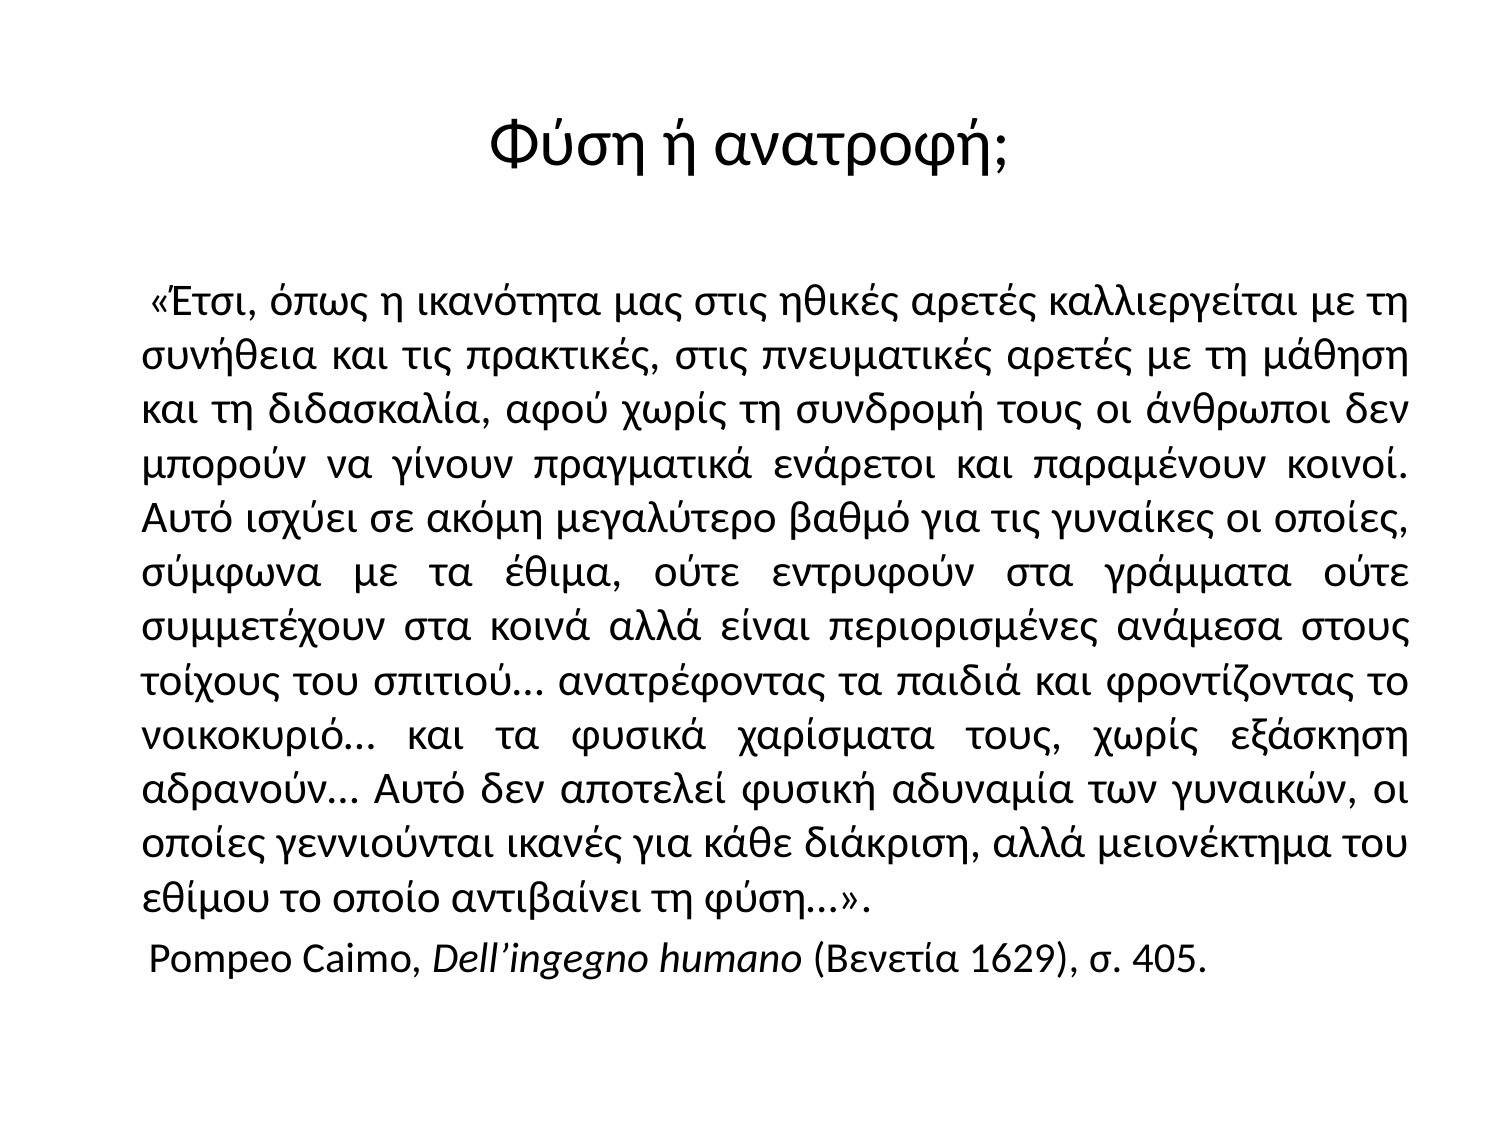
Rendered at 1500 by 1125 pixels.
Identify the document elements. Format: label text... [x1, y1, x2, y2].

title Φύση ή ανατροφή; [75, 45, 1425, 233]
list «Έτσι, όπως η ικανότητα μας στις ηθικές αρετές καλλιεργείται με τη συνήθεια και τις πρακτικές, στις πνευματικές αρετές με τη μάθηση και τη διδασκαλία, αφού χωρίς τη συνδρομή τους οι άνθρωποι δεν μπορούν να γίνουν πραγματικά ενάρετοι και παραμένουν κοινοί. Αυτό ισχύει σε ακόμη μεγαλύτερο βαθμό για τις γυναίκες οι οποίες, σύμφωνα με τα έθιμα, ούτε εντρυφούν στα γράμματα ούτε συμμετέχουν στα κοινά αλλά είναι περιορισμένες ανάμεσα στους τοίχους του σπιτιού… ανατρέφοντας τα παιδιά και φροντίζοντας το νοικοκυριό… και τα φυσικά χαρίσματα τους, χωρίς εξάσκηση αδρανούν… Αυτό δεν αποτελεί φυσική αδυναμία των γυναικών, οι οποίες γεννιούνται ικανές για κάθε διάκριση, αλλά μειονέκτημα του εθίμου το οποίο αντιβαίνει τη φύση…». Pompeo Caimo, Dell’ingegno humano (Βενετία 1629), σ. 405. [75, 262, 1425, 1005]
